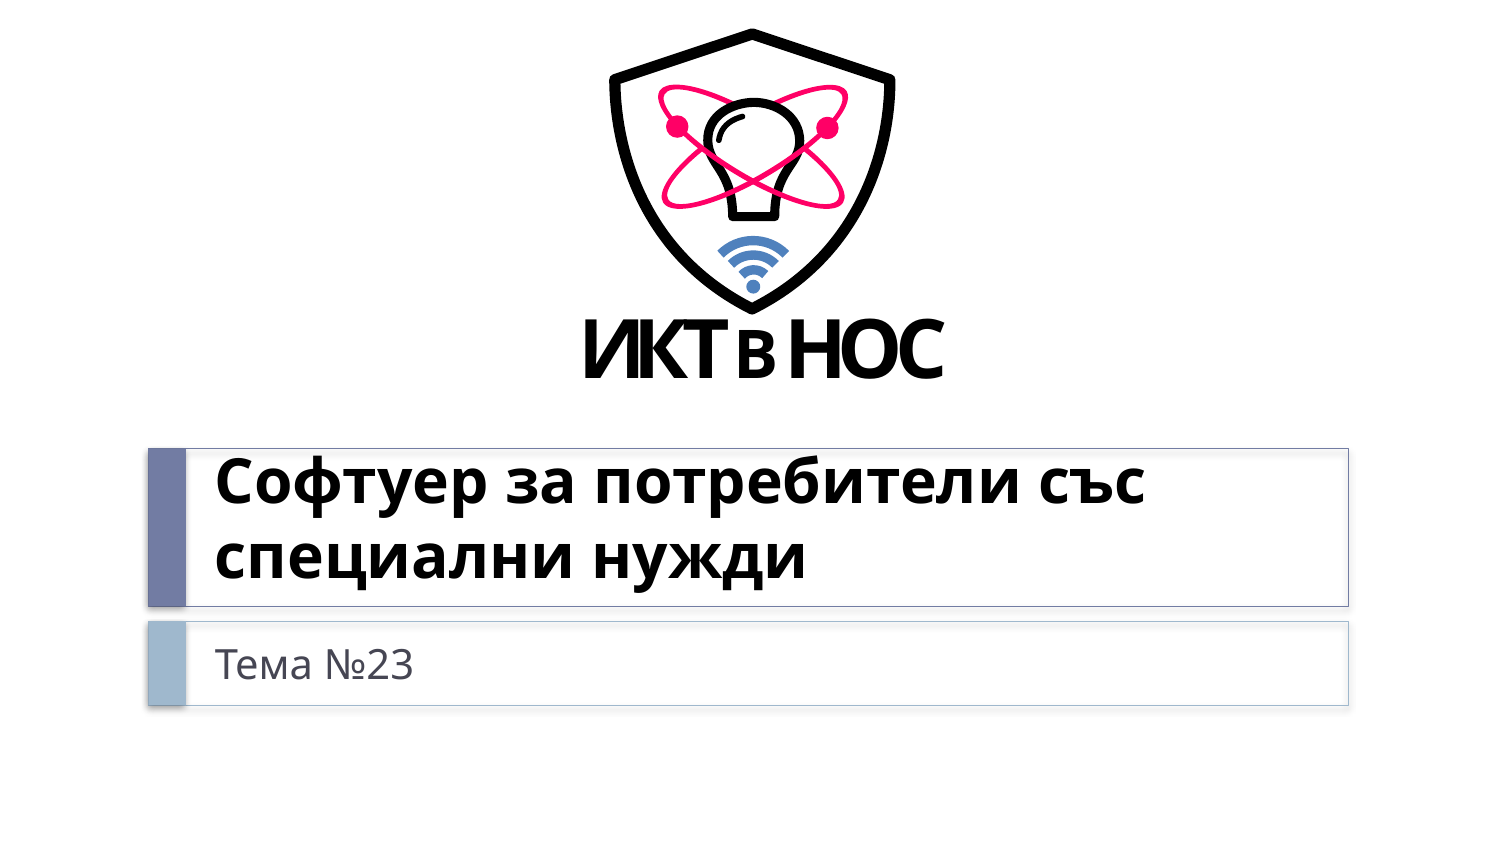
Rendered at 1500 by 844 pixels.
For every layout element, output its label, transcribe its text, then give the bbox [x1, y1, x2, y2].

subtitle Тема №23 [200, 630, 1325, 697]
title Софтуер за потребители със специални нужди [200, 434, 1325, 600]
